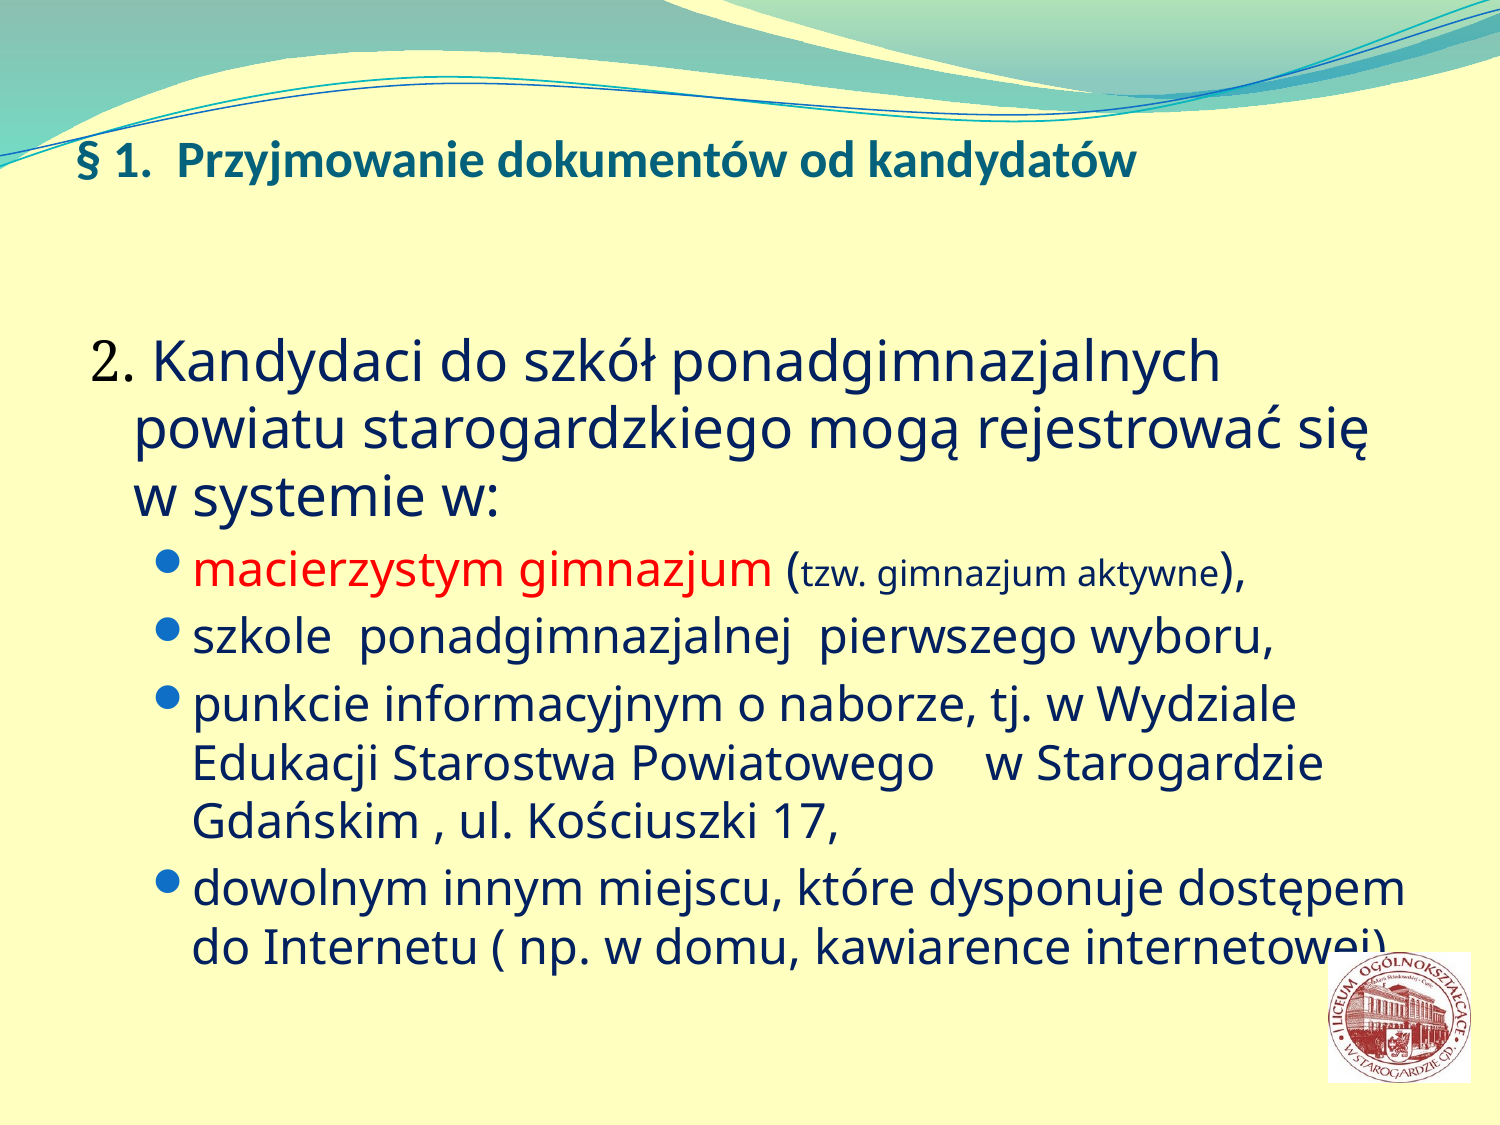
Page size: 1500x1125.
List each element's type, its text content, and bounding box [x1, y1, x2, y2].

title § 1. Przyjmowanie dokumentów od kandydatów [75, 115, 1425, 303]
list 2. Kandydaci do szkół ponadgimnazjalnych powiatu starogardzkiego mogą rejestrować się w systemie w: macierzystym gimnazjum (tzw. gimnazjum aktywne), szkole ponadgimnazjalnej pierwszego wyboru, punkcie informacyjnym o naborze, tj. w Wydziale Edukacji Starostwa Powiatowego w Starogardzie Gdańskim , ul. Kościuszki 17, dowolnym innym miejscu, które dysponuje dostępem do Internetu ( np. w domu, kawiarence internetowej). [75, 317, 1425, 1038]
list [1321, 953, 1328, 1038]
picture [1328, 951, 1471, 1083]
